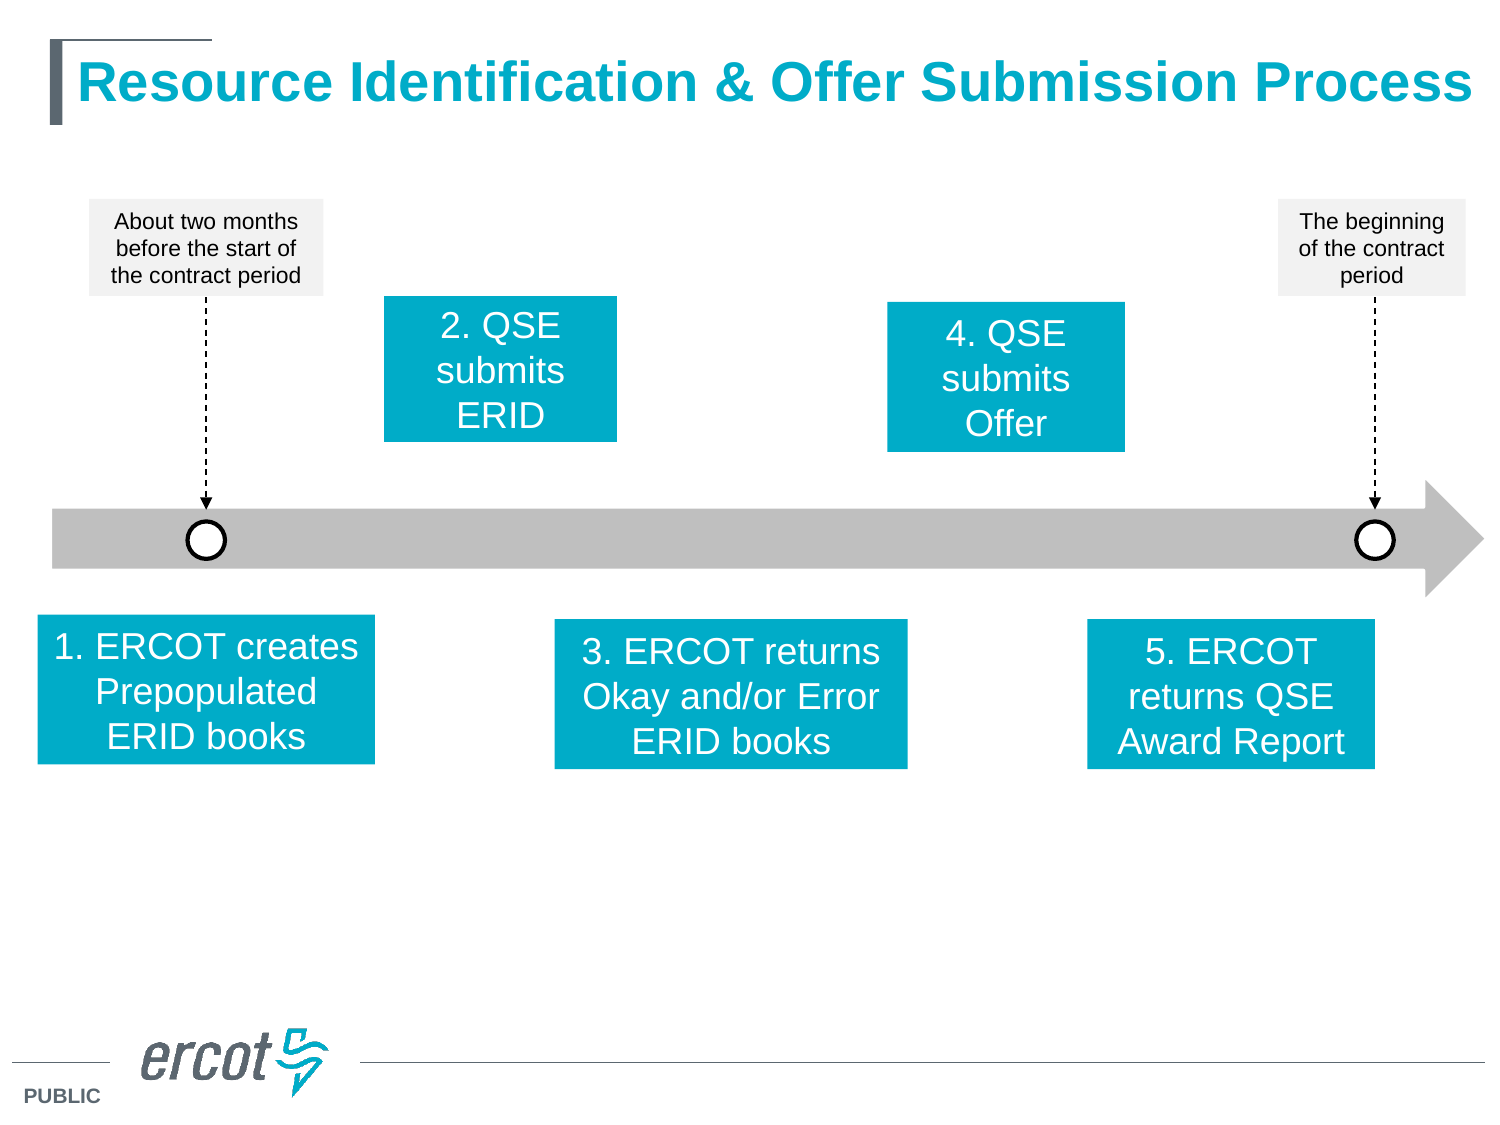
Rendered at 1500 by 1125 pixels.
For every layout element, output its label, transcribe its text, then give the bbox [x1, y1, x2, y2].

title Resource Identification & Offer Submission Process [62, 38, 1500, 226]
picture [137, 1024, 332, 1100]
text_box 3. ERCOT returns Okay and/or Error ERID books [553, 617, 910, 771]
text_box [1354, 519, 1396, 561]
text_box The beginning of the contract period [1278, 198, 1466, 296]
text_box 4. QSE submits Offer [885, 300, 1127, 454]
text_box 2. QSE submits ERID [380, 292, 622, 446]
text_box 5. ERCOT returns QSE Award Report [1085, 617, 1377, 771]
text_box [47, 472, 1490, 605]
text_box About two months before the start of the contract period [89, 198, 324, 296]
text_box 1. ERCOT creates Prepopulated ERID books [35, 612, 377, 767]
text_box [185, 519, 228, 561]
